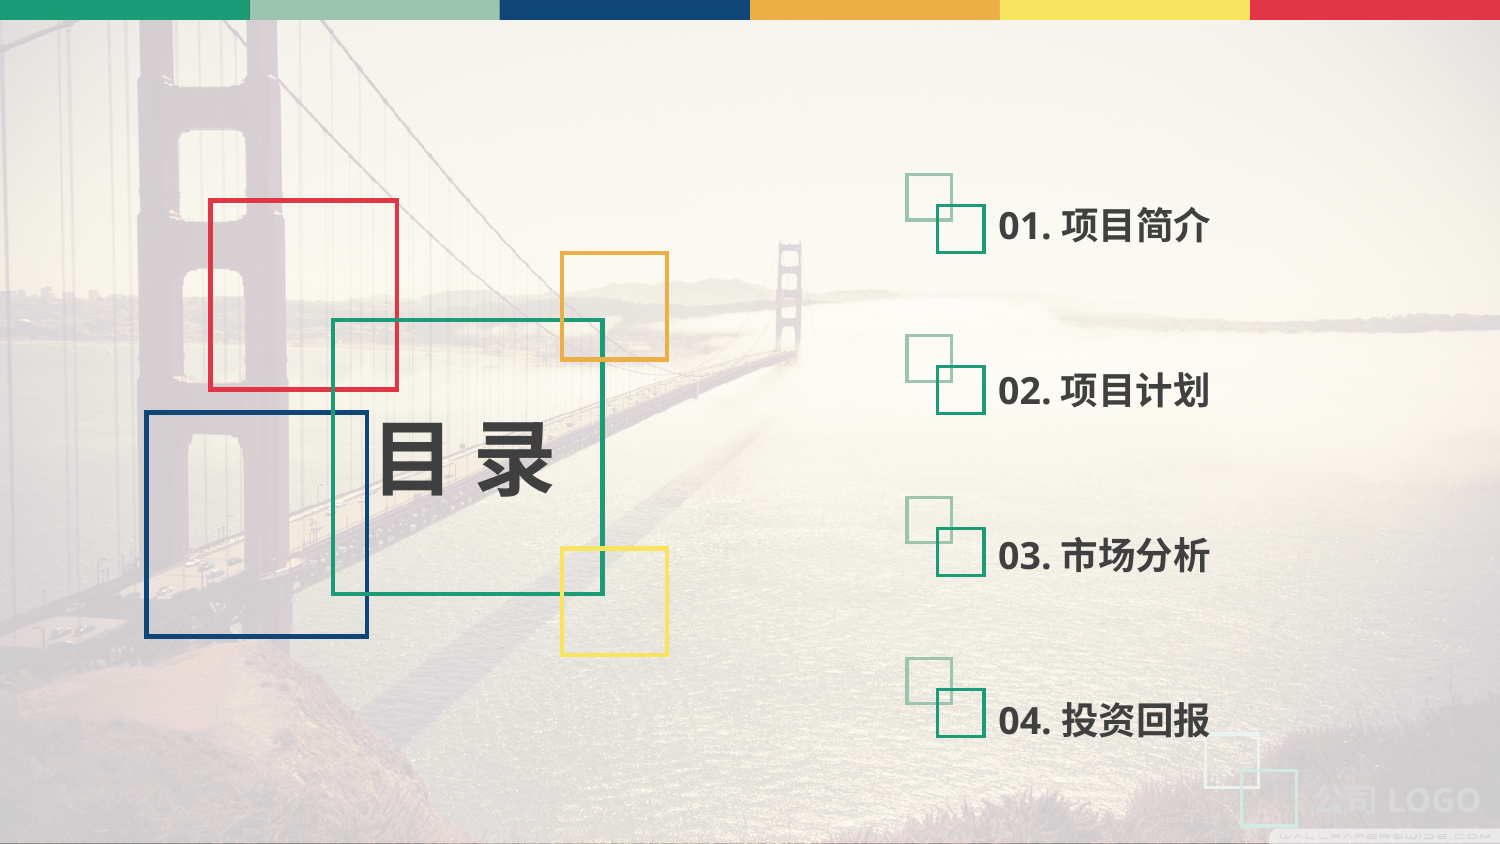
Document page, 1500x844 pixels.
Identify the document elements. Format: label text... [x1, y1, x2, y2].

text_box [906, 174, 985, 254]
text_box 03.市场分析 [983, 524, 1226, 585]
text_box 01.项目简介 [990, 194, 1226, 255]
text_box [906, 497, 985, 576]
text_box 04.投资回报 [983, 689, 1226, 749]
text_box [906, 658, 985, 737]
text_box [906, 335, 985, 415]
text_box 02.项目计划 [989, 359, 1226, 419]
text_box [146, 199, 668, 656]
